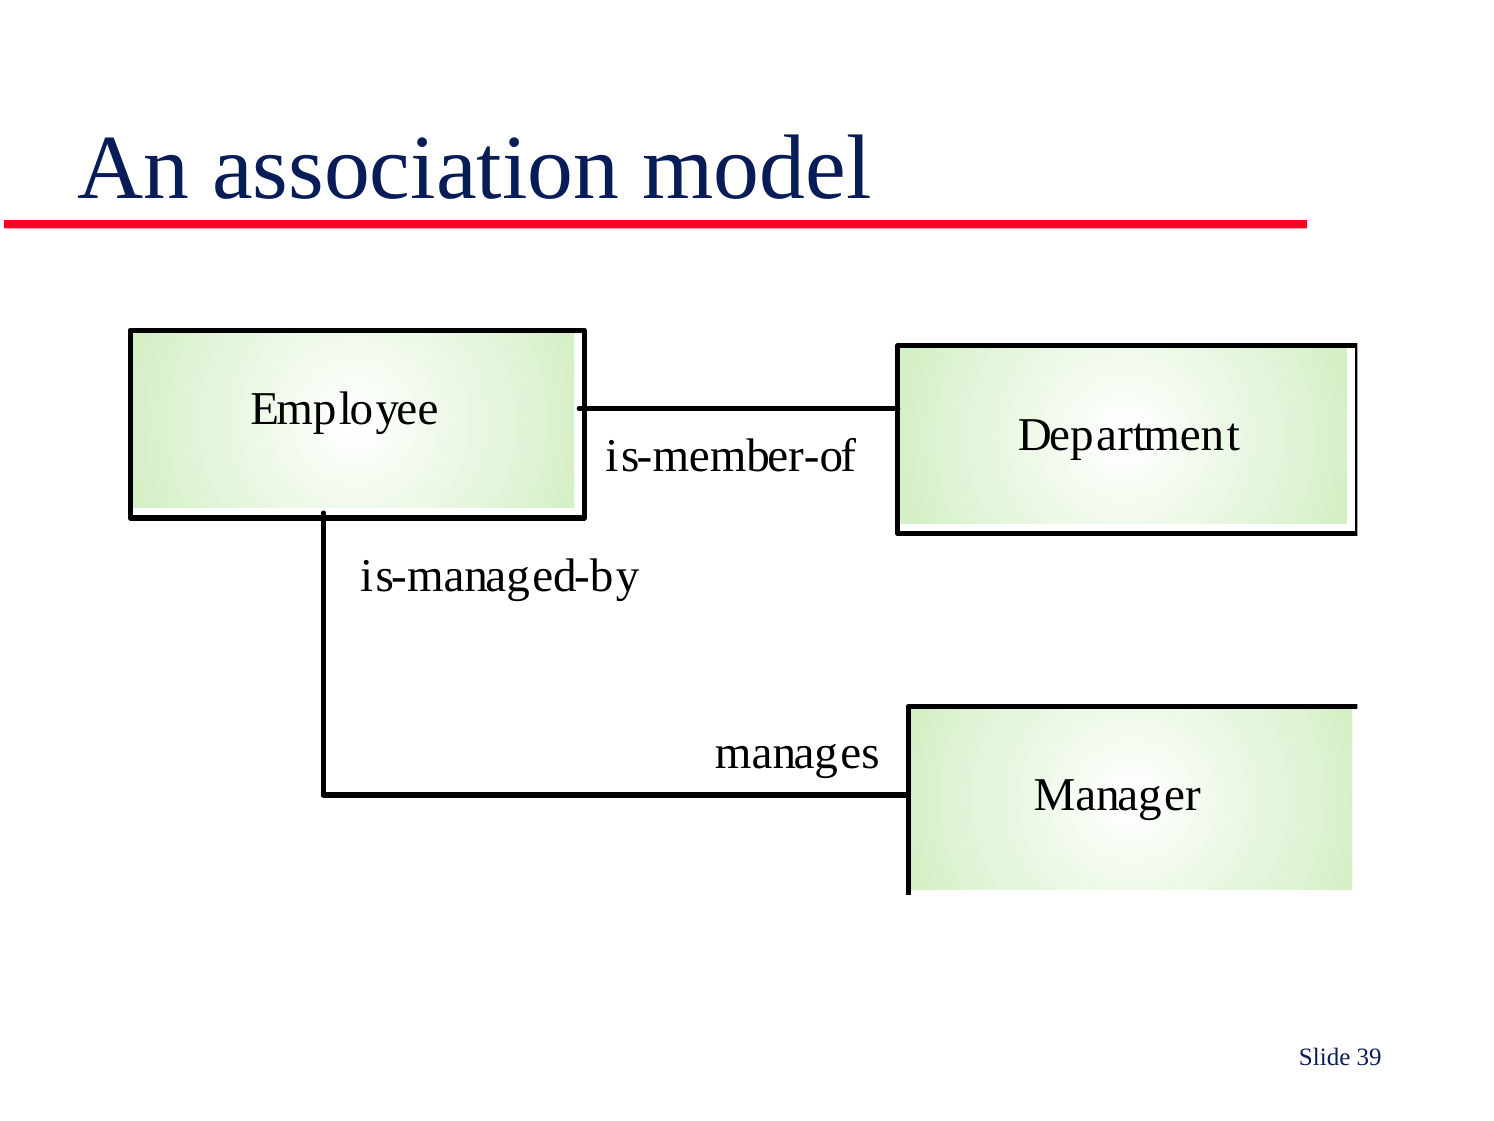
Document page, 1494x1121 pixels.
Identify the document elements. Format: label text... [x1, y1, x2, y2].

picture [124, 324, 1363, 900]
title An association model [62, 42, 1338, 225]
